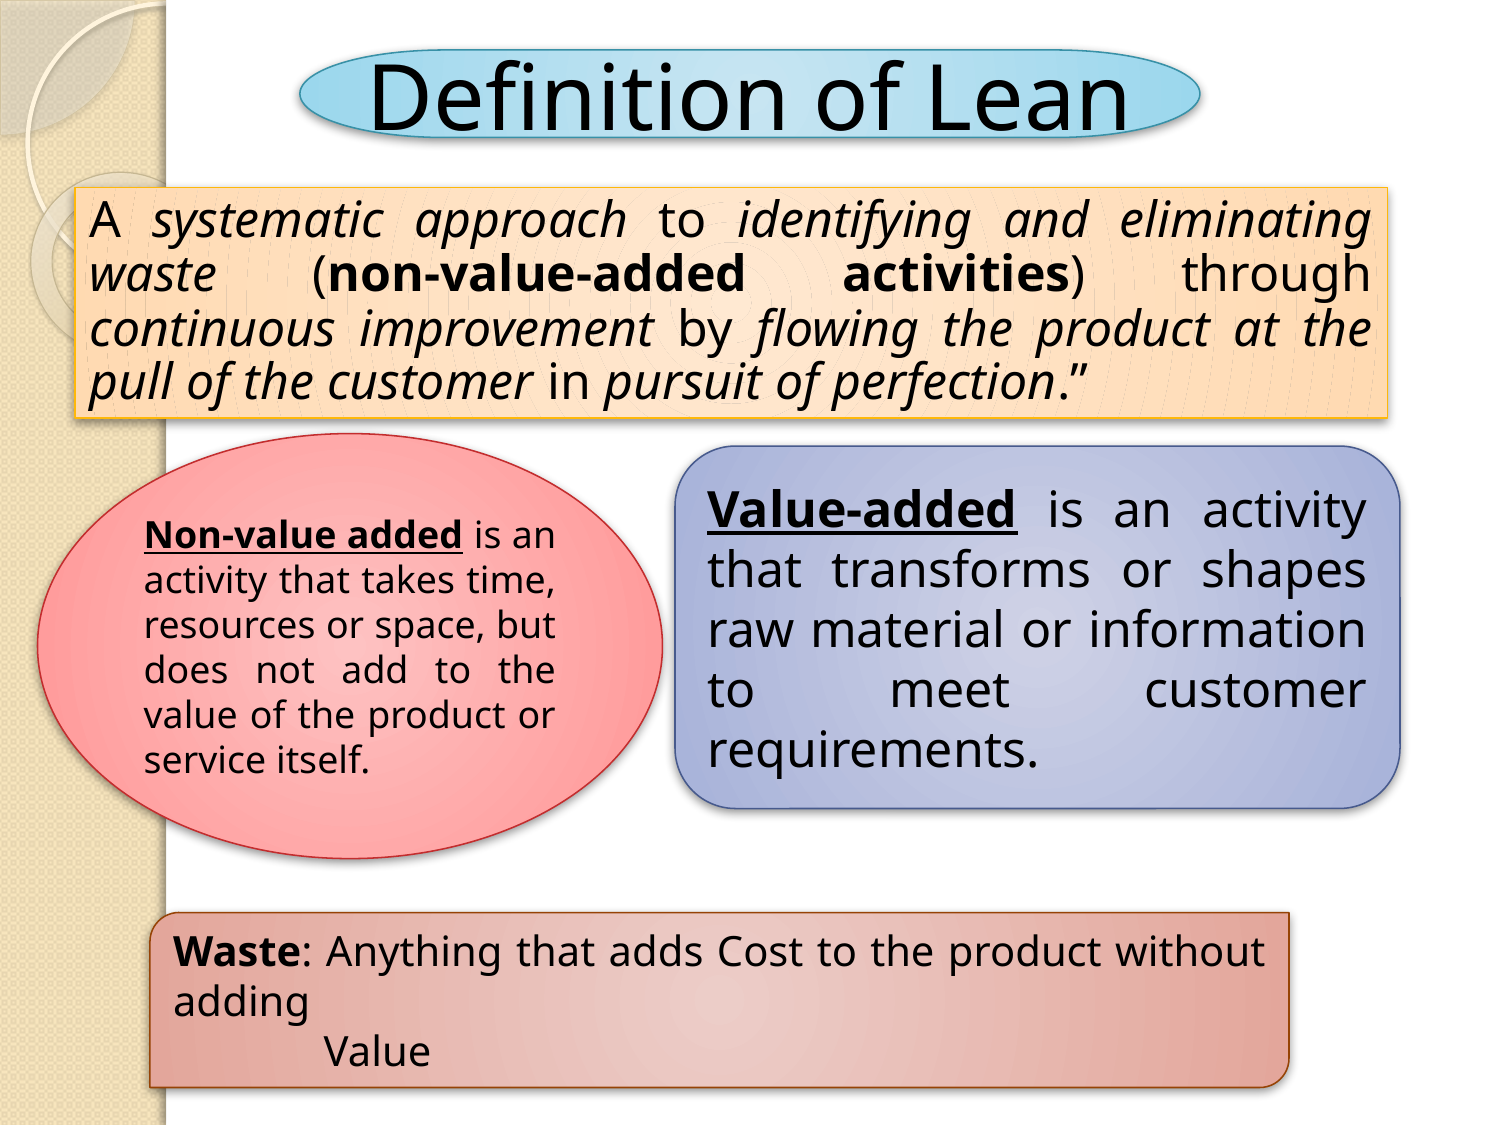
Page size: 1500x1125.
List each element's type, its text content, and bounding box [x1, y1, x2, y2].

text_box Value-added is an activity that transforms or shapes raw material or information to meet customer requirements. [674, 445, 1401, 810]
text_box Waste: Anything that adds Cost to the product without adding Value [149, 911, 1290, 1089]
text_box A systematic approach to identifying and eliminating waste (non-value-added activities) through continuous improvement by flowing the product at the pull of the customer in pursuit of perfection.” [74, 187, 1388, 419]
text_box Definition of Lean [299, 49, 1201, 139]
text_box Non-value added is an activity that takes time, resources or space, but does not add to the value of the product or service itself. [36, 432, 664, 860]
